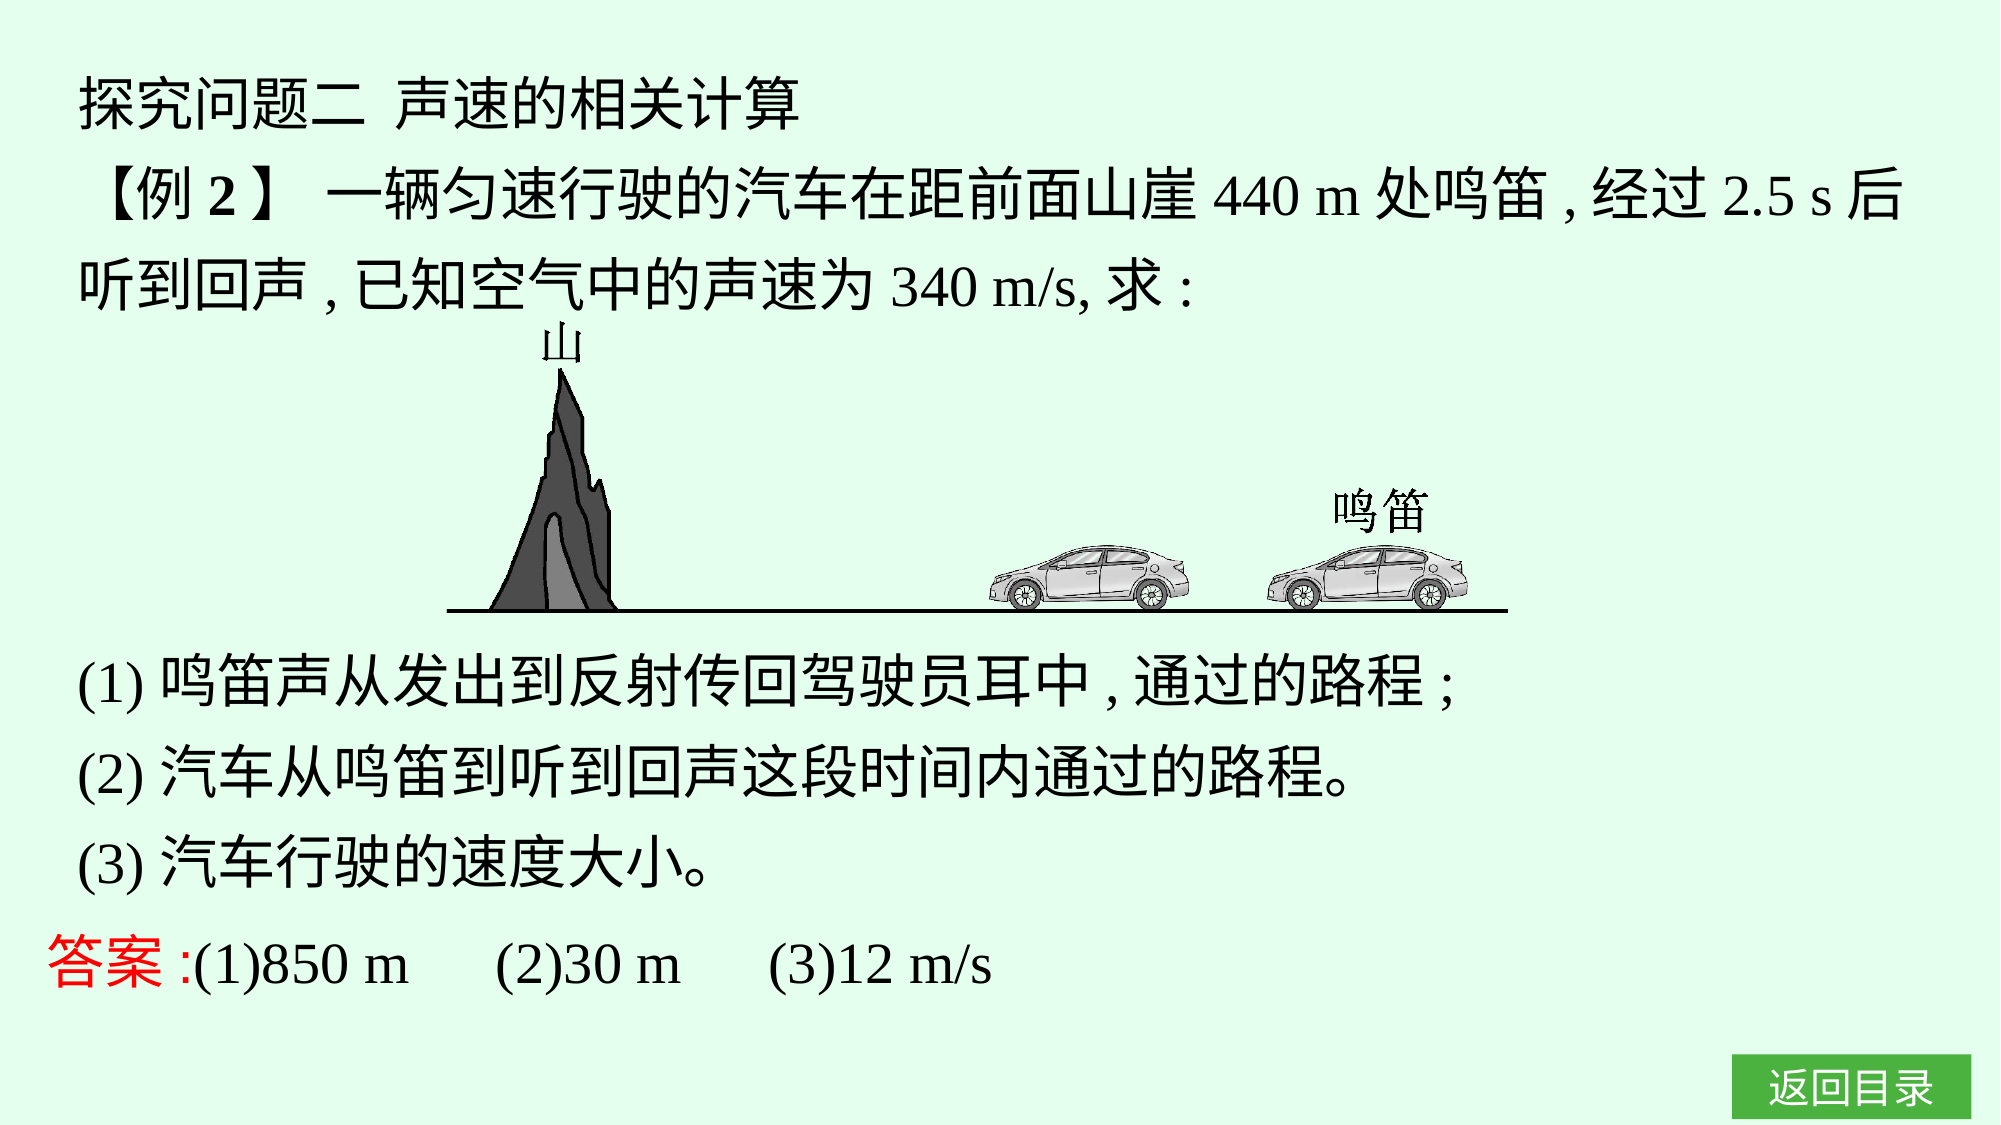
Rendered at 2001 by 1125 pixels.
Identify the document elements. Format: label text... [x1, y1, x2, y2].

text_box (1)鸣笛声从发出到反射传回驾驶员耳中,通过的路程; (2)汽车从鸣笛到听到回声这段时间内通过的路程。 (3)汽车行驶的速度大小。 [62, 615, 1938, 903]
text_box 探究问题二 声速的相关计算 【例2】 一辆匀速行驶的汽车在距前面山崖440 m处鸣笛,经过2.5 s后听到回声,已知空气中的声速为340 m/s,求: [62, 38, 1938, 326]
text_box 答案:(1)850 m (2)30 m (3)12 m/s [32, 896, 1024, 1002]
picture [441, 320, 1511, 615]
